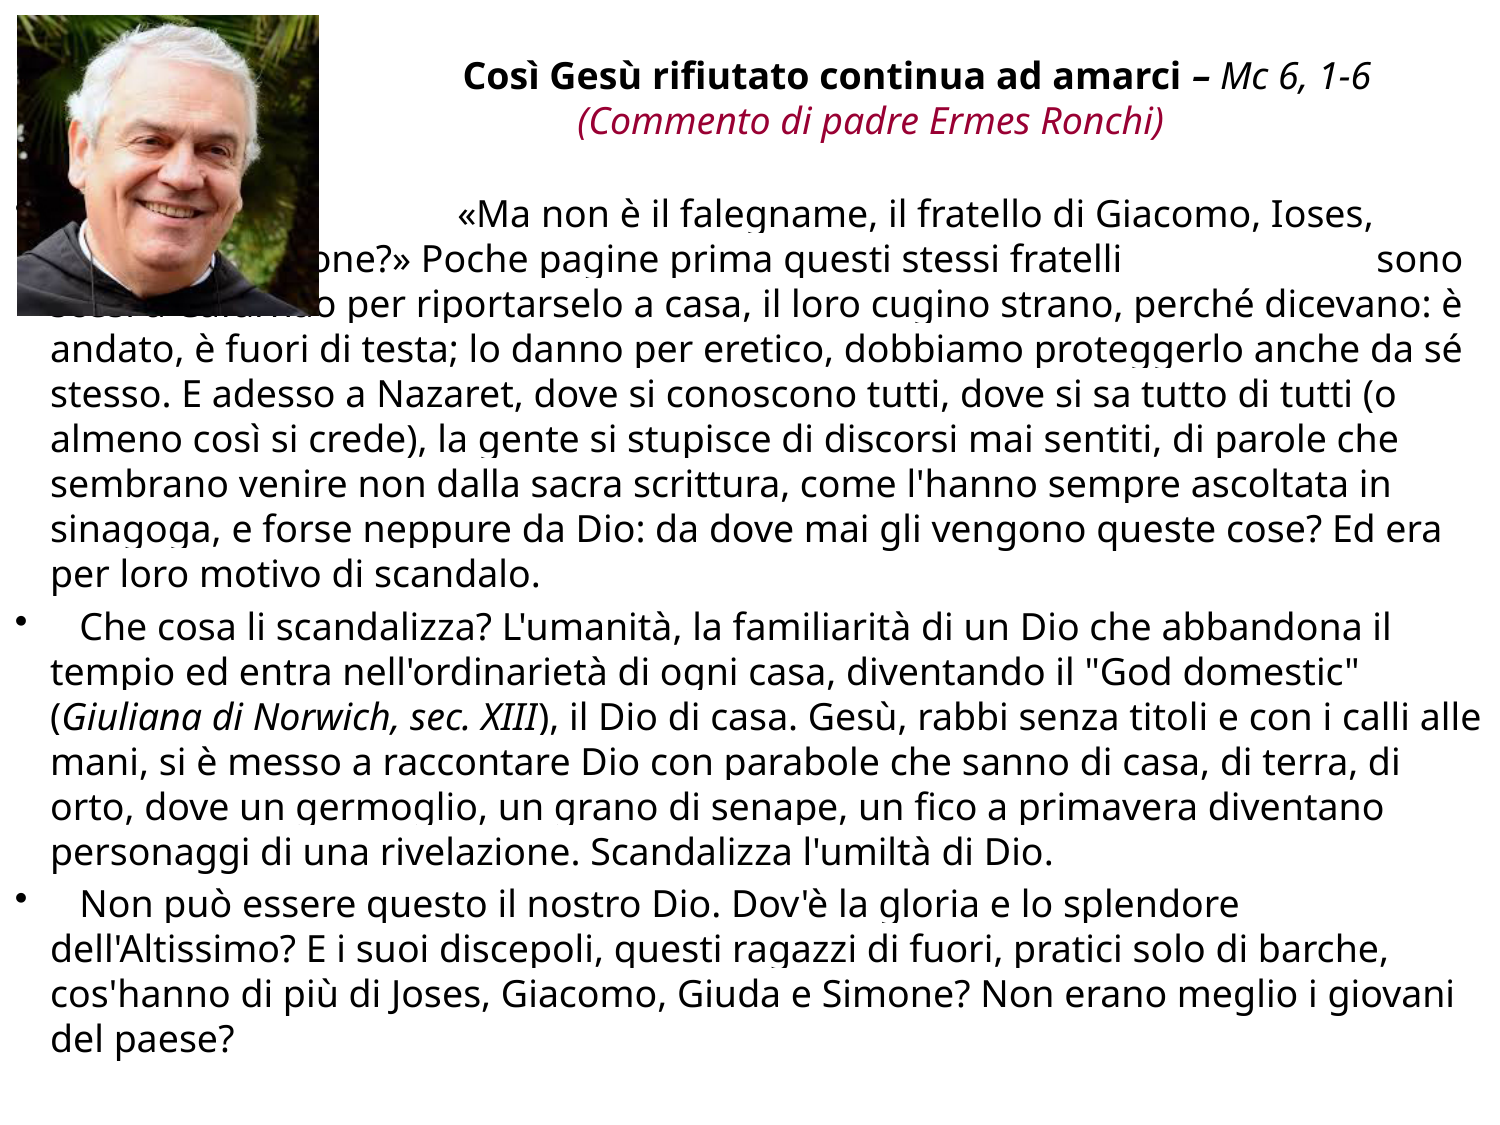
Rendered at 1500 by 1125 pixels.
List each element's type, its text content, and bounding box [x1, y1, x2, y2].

picture [17, 15, 319, 316]
text_box «Ma non è il falegname, il fratello di Giacomo, Ioses, Giuda e Simone?» Poche pagine prima questi stessi fratelli sono scesi a Cafarnao per riportarselo a casa, il loro cugino strano, perché dicevano: è andato, è fuori di testa; lo danno per eretico, dobbiamo proteggerlo anche da sé stesso. E adesso a Nazaret, dove si conoscono tutti, dove si sa tutto di tutti (o almeno così si crede), la gente si stupisce di discorsi mai sentiti, di parole che sembrano venire non dalla sacra scrittura, come l'hanno sempre ascoltata in sinagoga, e forse neppure da Dio: da dove mai gli vengono queste cose? Ed era per loro motivo di scandalo. Che cosa li scandalizza? L'umanità, la familiarità di un Dio che abbandona il tempio ed entra nell'ordinarietà di ogni casa, diventando il "God domestic" (Giuliana di Norwich, sec. XIII), il Dio di casa. Gesù, rabbi senza titoli e con i calli alle mani, si è messo a raccontare Dio con parabole che sanno di casa, di terra, di orto, dove un germoglio, un grano di senape, un fico a primavera diventano personaggi di una rivelazione. Scandalizza l'umiltà di Dio. Non può essere questo il nostro Dio. Dov'è la gloria e lo splendore dell'Altissimo? E i suoi discepoli, questi ragazzi di fuori, pratici solo di barche, cos'hanno di più di Joses, Giacomo, Giuda e Simone? Non erano meglio i giovani del paese? [0, 801, 1500, 1068]
text_box Così Gesù rifiutato continua ad amarci – Mc 6, 1-6 (Commento di padre Ermes Ronchi) [335, 44, 1499, 150]
text_box «Ma non è il falegname, il fratello di Giacomo, Ioses, Giuda e Simone?» Poche pagine prima questi stessi fratelli sono scesi a Cafarnao per riportarselo a casa, il loro cugino strano, perché dicevano: è andato, è fuori di testa; lo danno per eretico, dobbiamo proteggerlo anche da sé stesso. E adesso a Nazaret, dove si conoscono tutti, dove si sa tutto di tutti (o almeno così si crede), la gente si stupisce di discorsi mai sentiti, di parole che sembrano venire non dalla sacra scrittura, come l'hanno sempre ascoltata in sinagoga, e forse neppure da Dio: da dove mai gli vengono queste cose? Ed era per loro motivo di scandalo. Che cosa li scandalizza? L'umanità, la familiarità di un Dio che abbandona il tempio ed entra nell'ordinarietà di ogni casa, diventando il "God domestic" (Giuliana di Norwich, sec. XIII), il Dio di casa. Gesù, rabbi senza titoli e con i calli alle mani, si è messo a raccontare Dio con parabole che sanno di casa, di terra, di orto, dove un germoglio, un grano di senape, un fico a primavera diventano personaggi di una rivelazione. Scandalizza l'umiltà di Dio. Non può essere questo il nostro Dio. Dov'è la gloria e lo splendore dell'Altissimo? E i suoi discepoli, questi ragazzi di fuori, pratici solo di barche, cos'hanno di più di Joses, Giacomo, Giuda e Simone? Non erano meglio i giovani del paese? [0, 182, 1500, 799]
